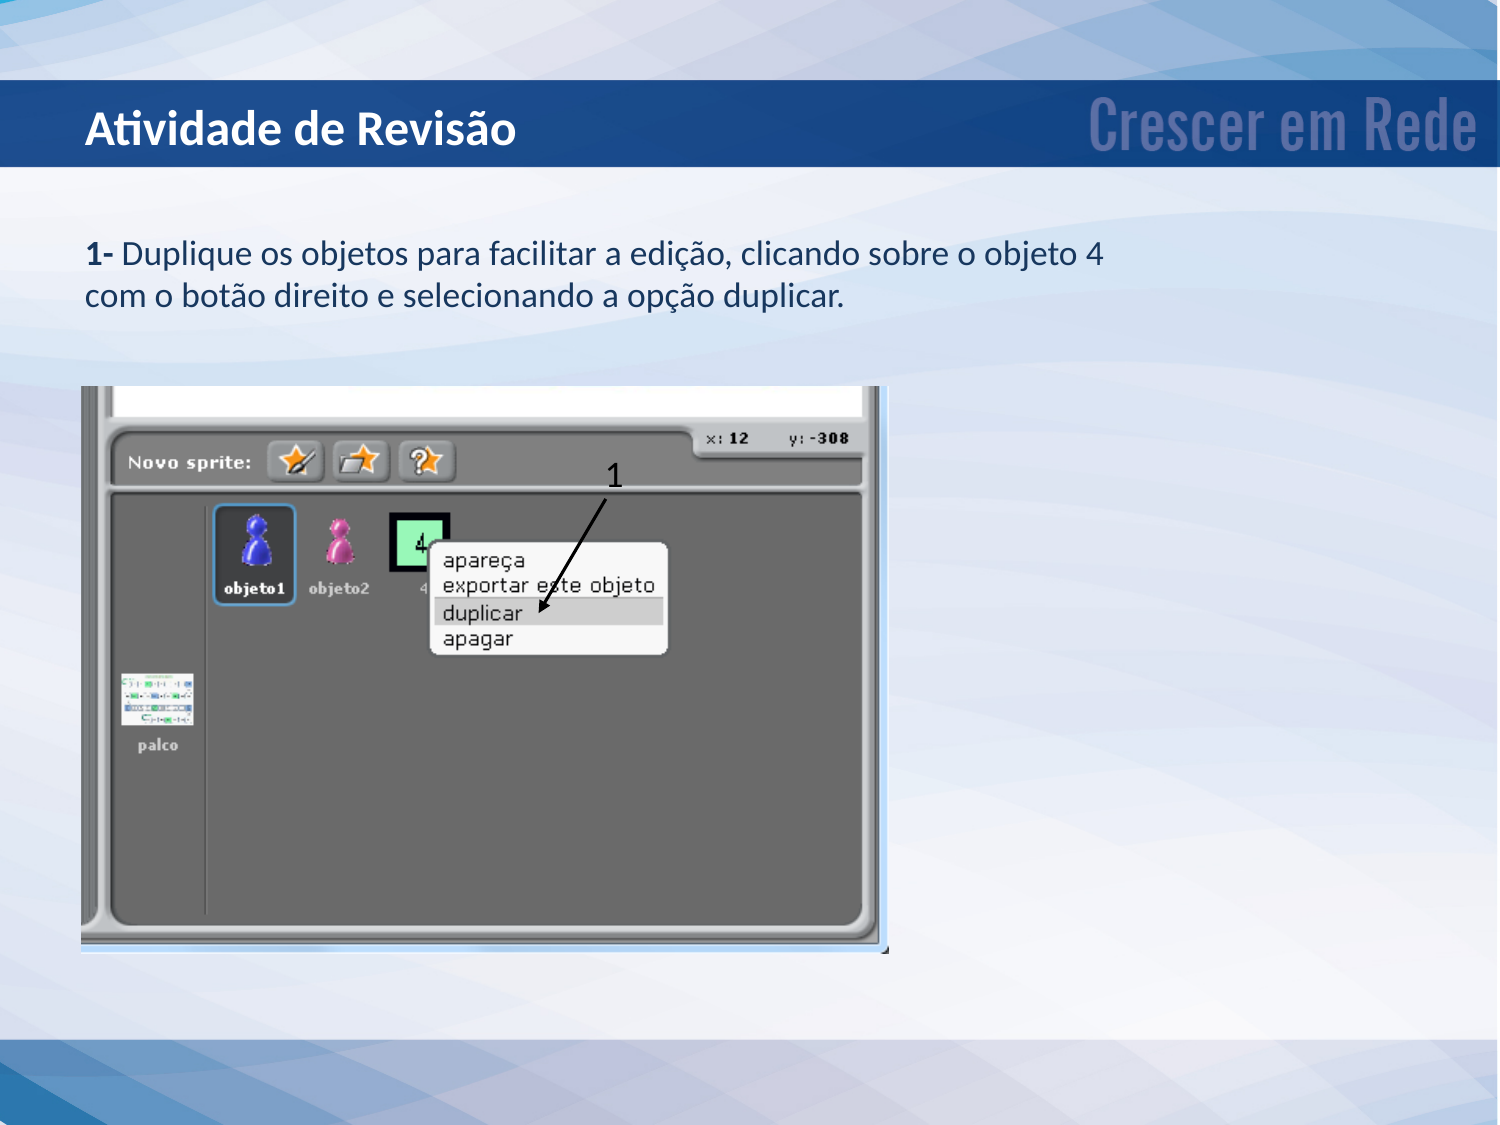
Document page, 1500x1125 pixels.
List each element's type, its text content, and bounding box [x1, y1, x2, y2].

picture [0, 0, 1500, 1125]
text_box 1- Duplique os objetos para facilitar a edição, clicando sobre o objeto 4 com o botão direito e selecionando a opção duplicar. [70, 222, 1137, 365]
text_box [81, 386, 889, 955]
text_box Atividade de Revisão [70, 88, 1430, 163]
